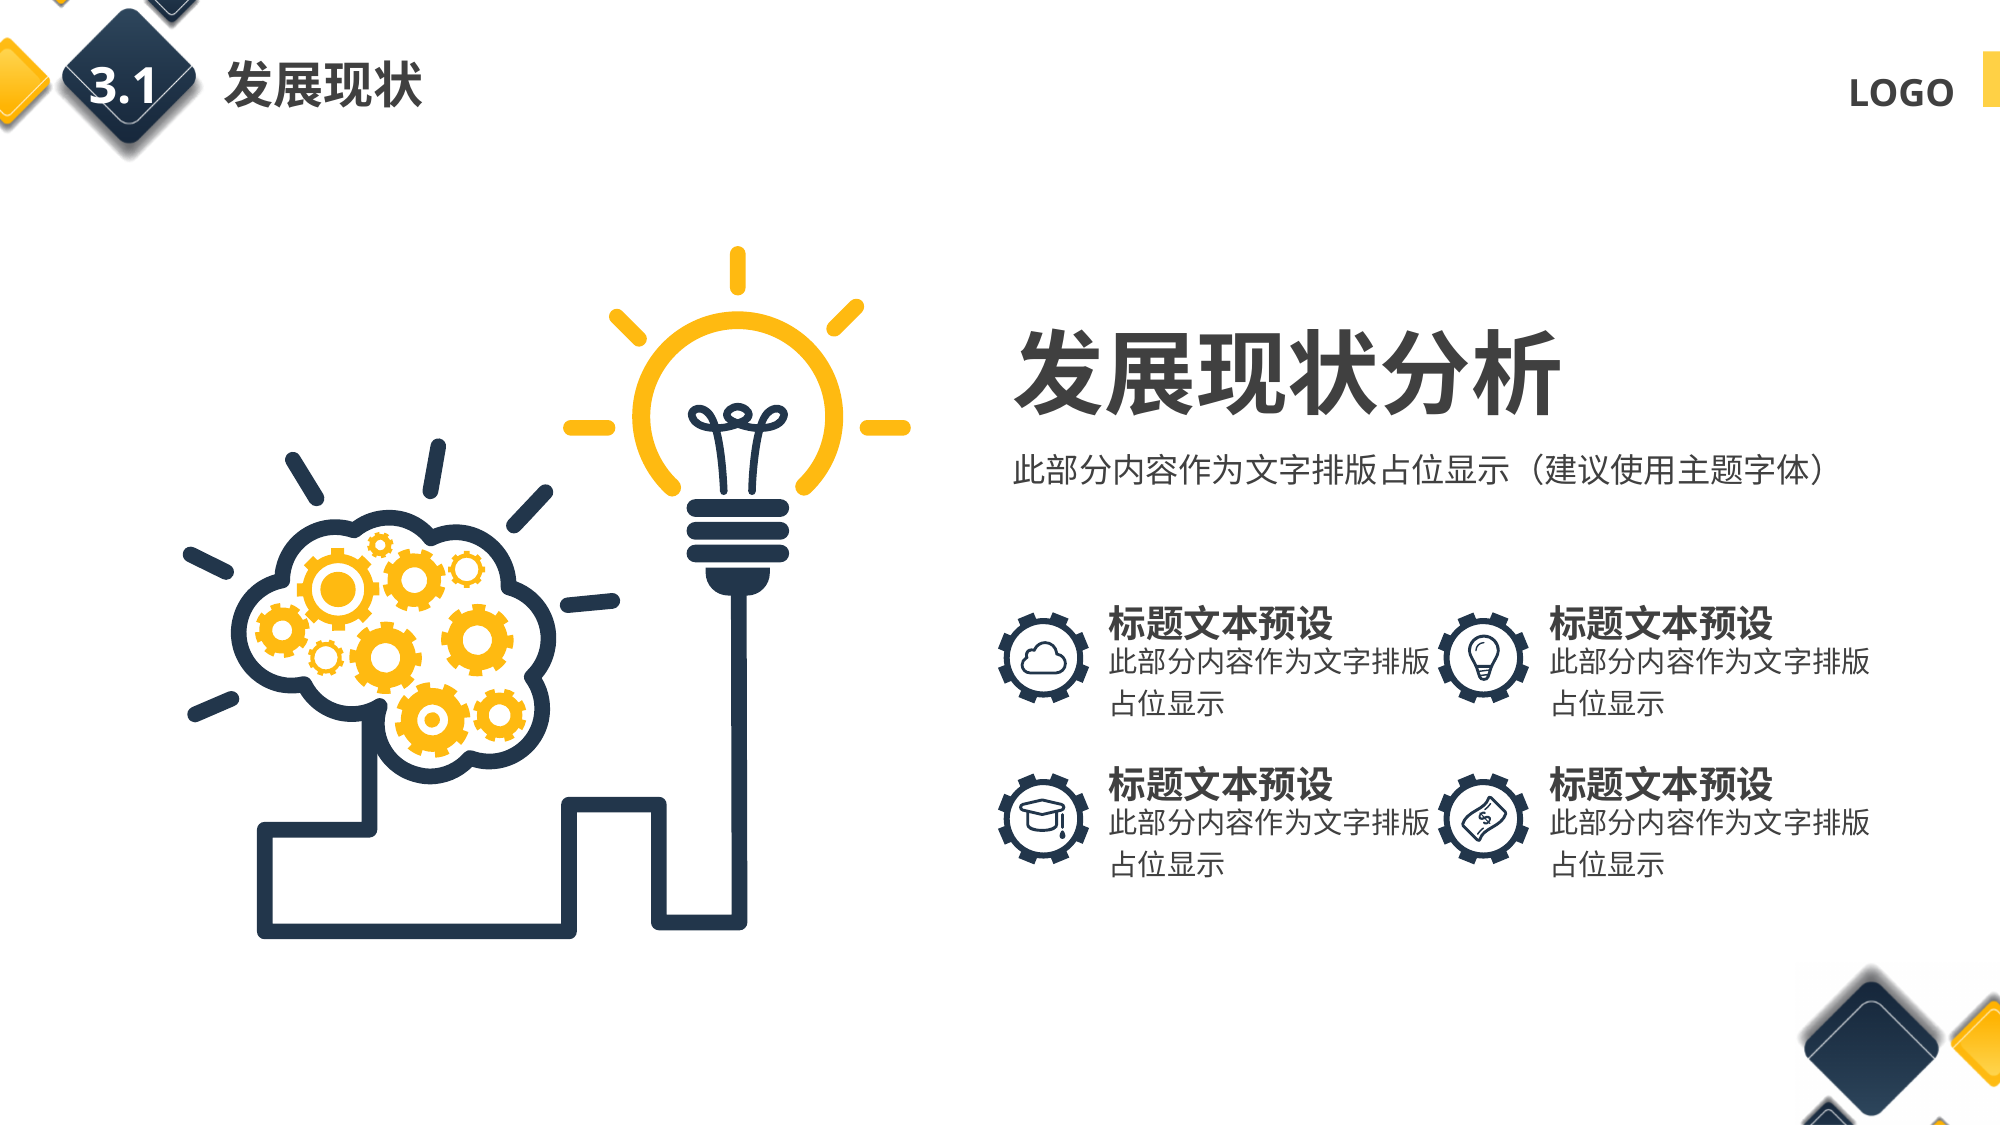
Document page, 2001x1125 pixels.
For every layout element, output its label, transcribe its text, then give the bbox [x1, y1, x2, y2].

text_box [424, 712, 440, 728]
text_box 此部分内容作为文字排版占位显示 [1525, 642, 1882, 714]
picture [1796, 963, 2000, 1125]
text_box 此部分内容作为文字排版占位显示 [1525, 803, 1882, 875]
text_box [826, 298, 865, 337]
text_box [559, 593, 621, 613]
text_box [422, 438, 446, 500]
text_box [394, 682, 471, 758]
text_box [705, 567, 770, 596]
text_box [506, 484, 554, 534]
text_box [997, 773, 1085, 865]
text_box [307, 639, 345, 676]
text_box [1020, 641, 1067, 675]
text_box 此部分内容作为文字排版占位显示 [1085, 642, 1442, 714]
text_box [1478, 811, 1491, 825]
text_box 3.1 发展现状 [88, 34, 425, 121]
text_box [687, 402, 788, 496]
text_box [729, 246, 746, 296]
text_box [285, 451, 325, 507]
text_box [686, 499, 790, 517]
text_box 此部分内容作为文字排版占位显示 [1085, 803, 1442, 875]
text_box [296, 547, 380, 631]
text_box 发展现状分析 [997, 308, 1584, 434]
text_box [182, 546, 234, 580]
text_box [1467, 634, 1500, 681]
text_box [187, 691, 240, 723]
text_box [686, 544, 790, 563]
text_box [382, 548, 446, 612]
text_box 此部分内容作为文字排版占位显示（建议使用主题字体） [997, 434, 1882, 485]
text_box [632, 311, 844, 497]
text_box 标题文本预设 [1525, 762, 1752, 803]
text_box [563, 420, 616, 436]
text_box [1440, 612, 1525, 704]
text_box [1440, 773, 1525, 865]
text_box [367, 531, 394, 559]
text_box [608, 308, 647, 347]
text_box [230, 509, 557, 785]
text_box [686, 521, 790, 540]
text_box [349, 621, 422, 694]
text_box 标题文本预设 [1085, 762, 1311, 803]
text_box [320, 571, 356, 608]
text_box [448, 550, 486, 588]
text_box [1059, 830, 1066, 839]
text_box [859, 420, 911, 436]
text_box 标题文本预设 [1525, 601, 1752, 642]
picture [0, 0, 205, 163]
text_box [256, 596, 748, 940]
text_box [1019, 798, 1066, 832]
text_box [1461, 795, 1508, 842]
text_box 标题文本预设 [1085, 601, 1311, 642]
text_box [473, 688, 527, 742]
text_box [254, 603, 310, 658]
text_box [441, 603, 514, 677]
text_box [997, 612, 1085, 704]
